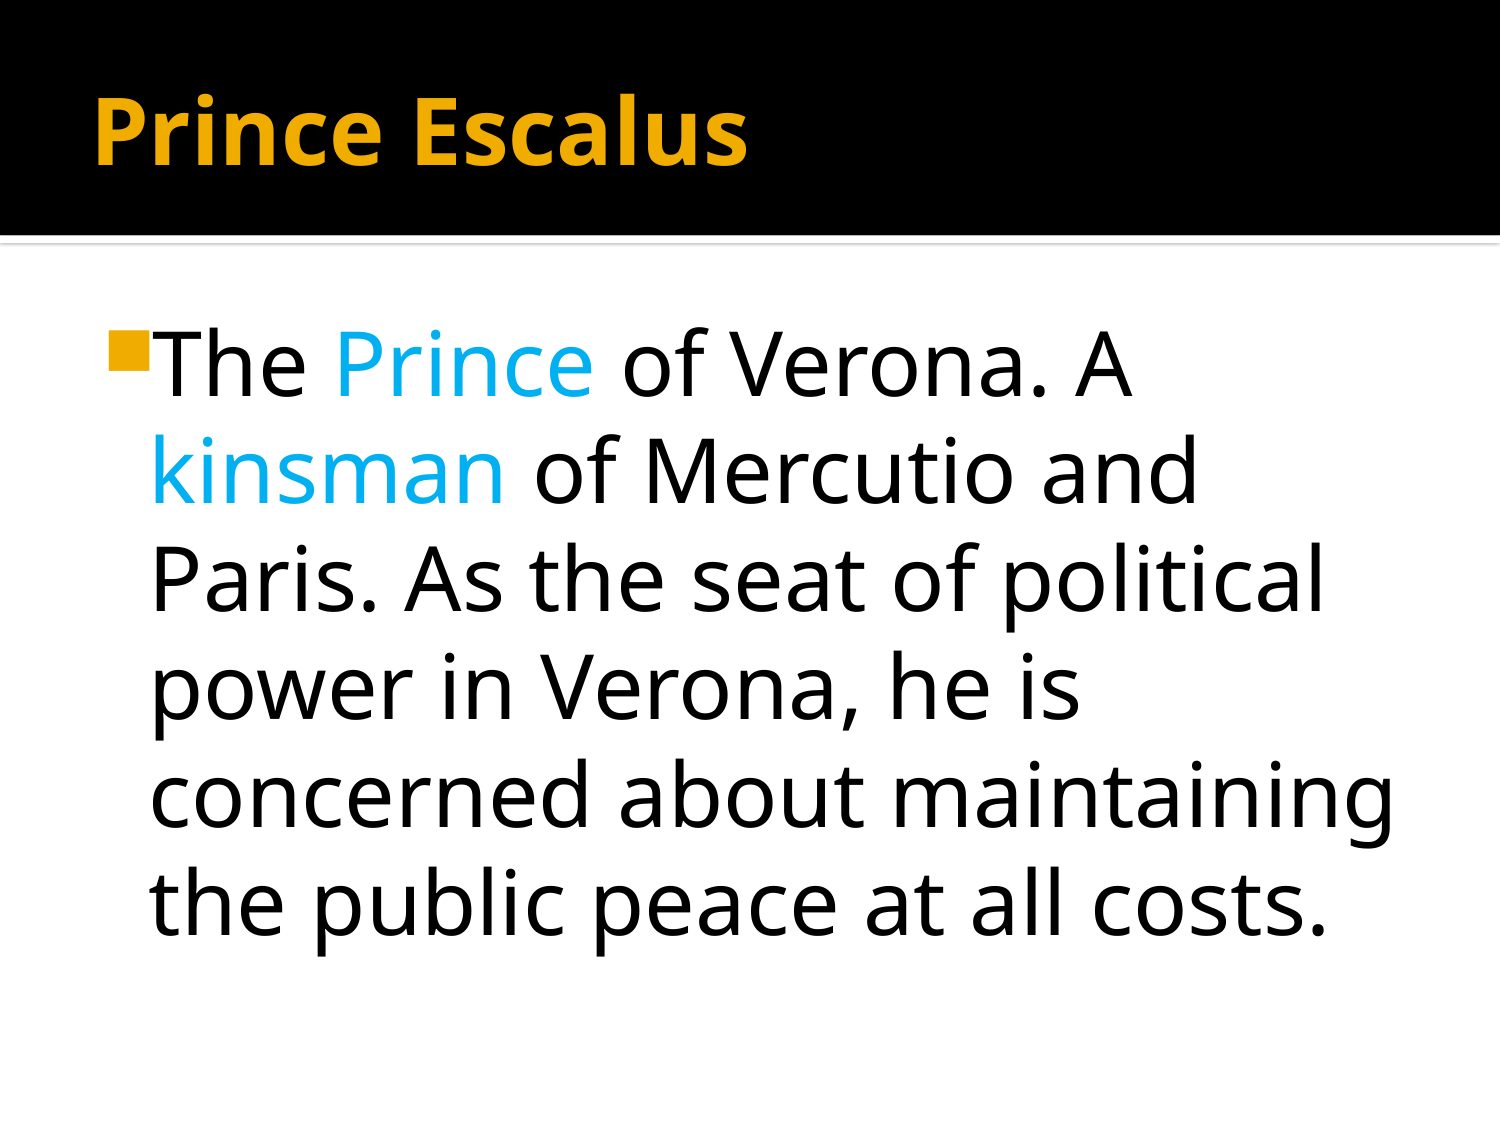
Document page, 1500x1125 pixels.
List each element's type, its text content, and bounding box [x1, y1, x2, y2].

list The Prince of Verona. A kinsman of Mercutio and Paris. As the seat of political power in Verona, he is concerned about maintaining the public peace at all costs. [75, 291, 1425, 1050]
title Prince Escalus [75, 25, 1425, 231]
